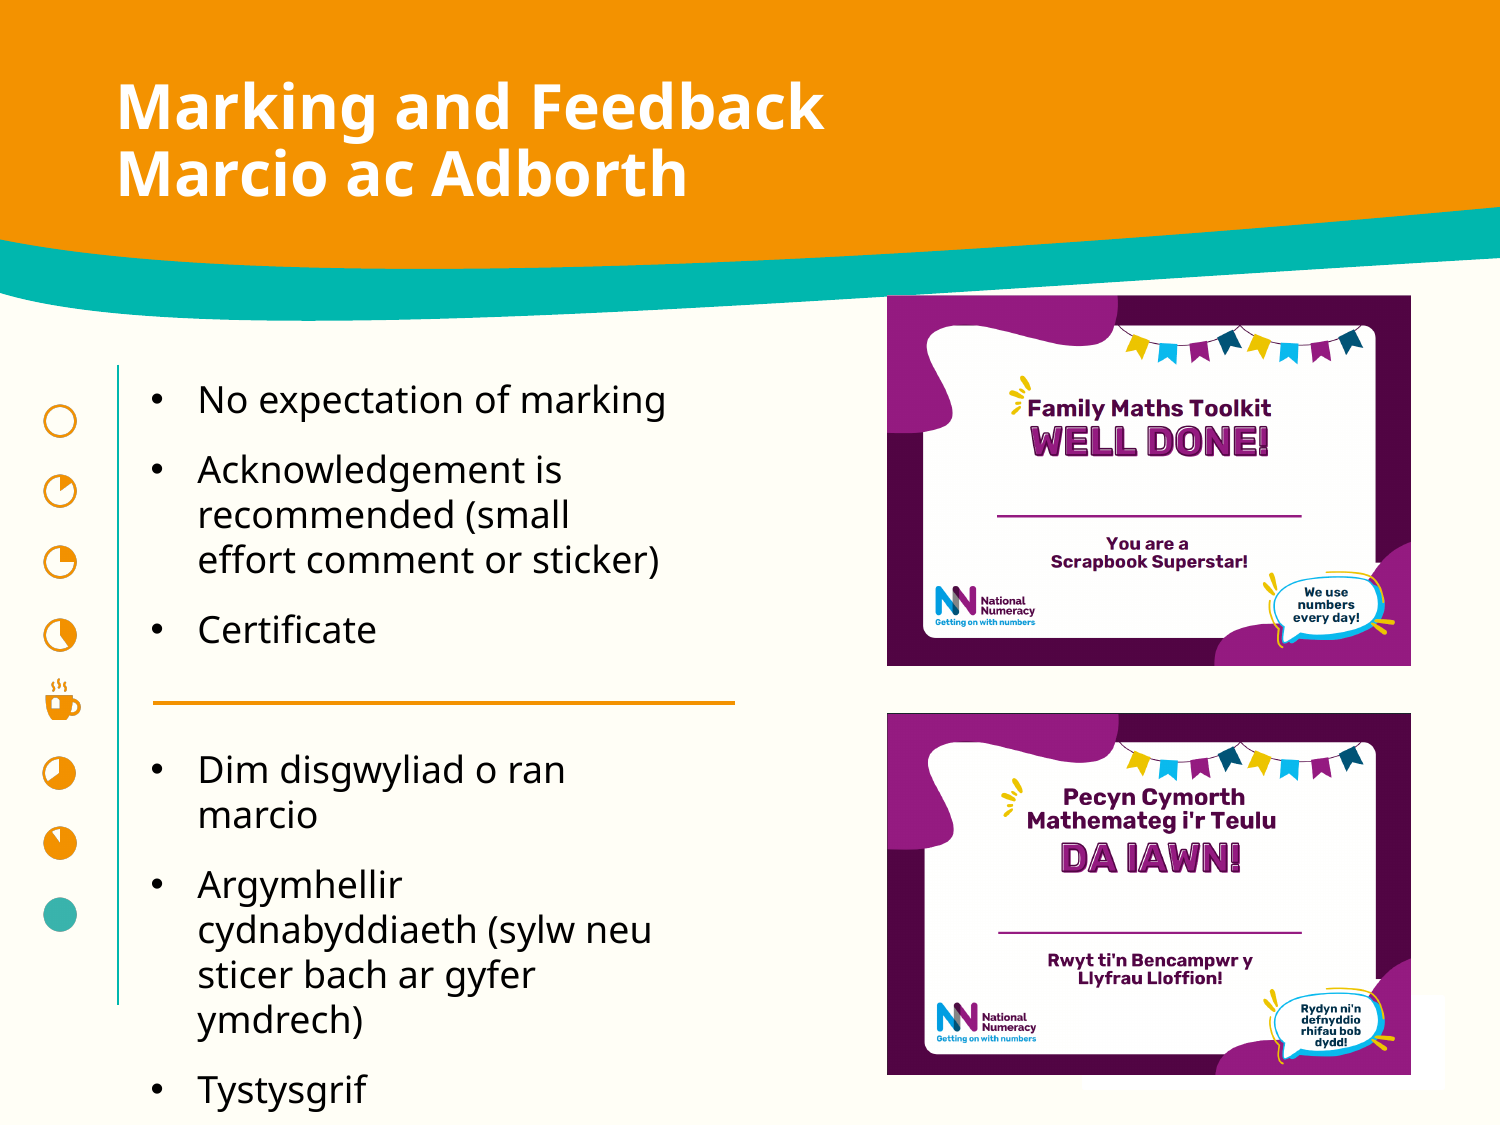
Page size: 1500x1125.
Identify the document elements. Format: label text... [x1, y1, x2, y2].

picture [38, 469, 81, 512]
picture [38, 541, 81, 583]
picture [38, 752, 81, 795]
list Marking and Feedback Marcio ac Adborth [100, 67, 1411, 258]
picture [886, 713, 1411, 1075]
picture [38, 400, 81, 443]
text_box No expectation of marking Acknowledgement is recommended (small effort comment or sticker) Certificate Dim disgwyliad o ran marcio Argymhellir cydnabyddiaeth (sylw neu sticer bach ar gyfer ymdrech) Tystysgrif [135, 368, 694, 1119]
picture [886, 294, 1411, 666]
picture [38, 614, 81, 657]
text_box [1082, 995, 1445, 1090]
picture [38, 893, 81, 936]
picture [36, 671, 90, 726]
picture [38, 822, 81, 865]
